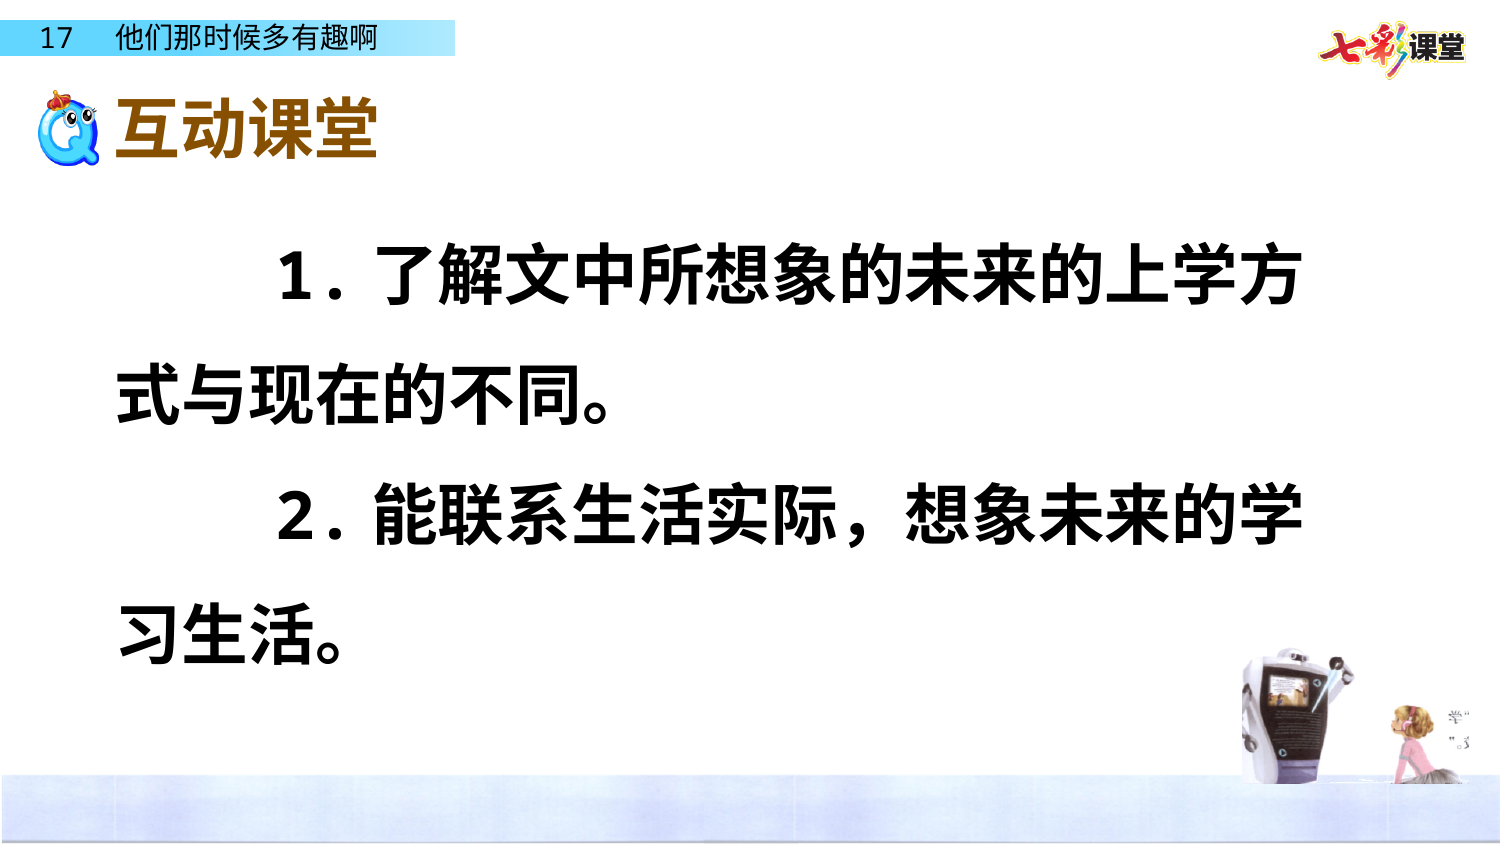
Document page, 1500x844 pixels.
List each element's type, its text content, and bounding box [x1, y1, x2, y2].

picture [1316, 20, 1468, 80]
text_box 互动课堂 [102, 81, 420, 173]
text_box 1.了解文中所想象的未来的上学方式与现在的不同。 2.能联系生活实际，想象未来的学习生活。 [100, 185, 1376, 681]
picture [0, 639, 1500, 844]
picture [38, 89, 100, 166]
